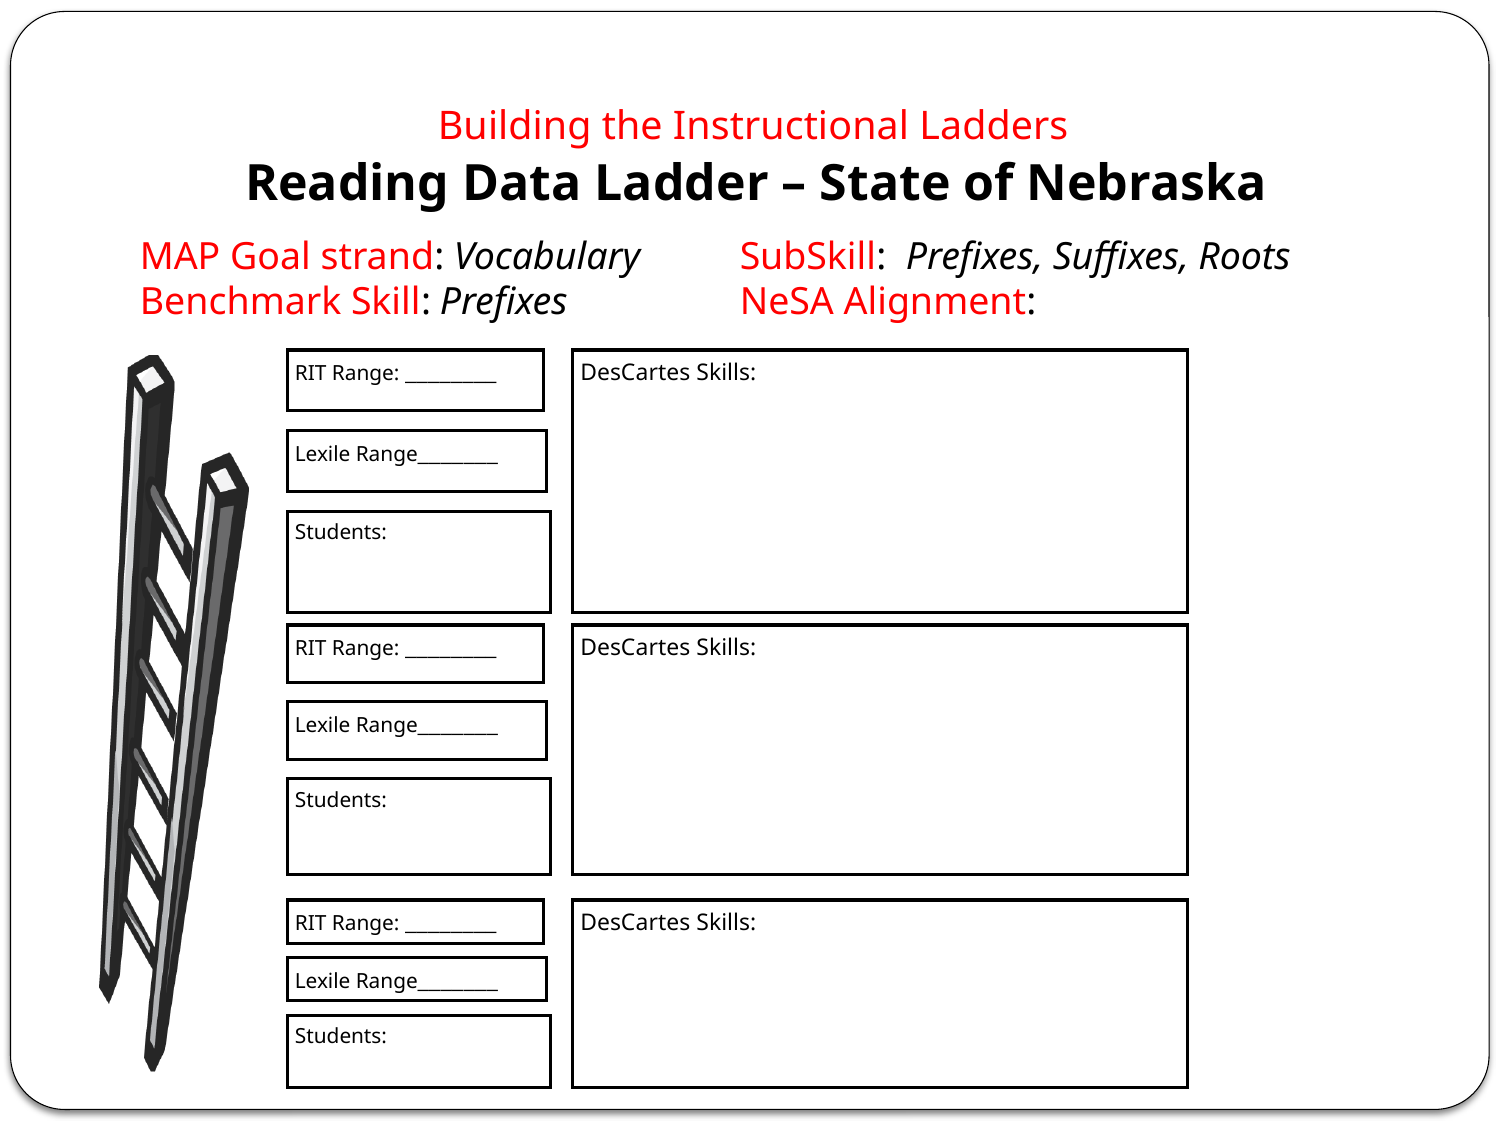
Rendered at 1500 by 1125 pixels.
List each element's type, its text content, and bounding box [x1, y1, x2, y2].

title Building the Instructional Ladders [87, 62, 1425, 149]
picture [99, 337, 249, 1075]
text_box Reading Data Ladder – State of Nebraska [87, 149, 1425, 218]
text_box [287, 349, 1188, 613]
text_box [287, 624, 1188, 876]
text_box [287, 899, 1188, 1088]
text_box MAP Goal strand: Vocabulary SubSkill: Prefixes, Suffixes, Roots Benchmark Skill: Prefixes NeSA Alignment: [125, 224, 1375, 330]
